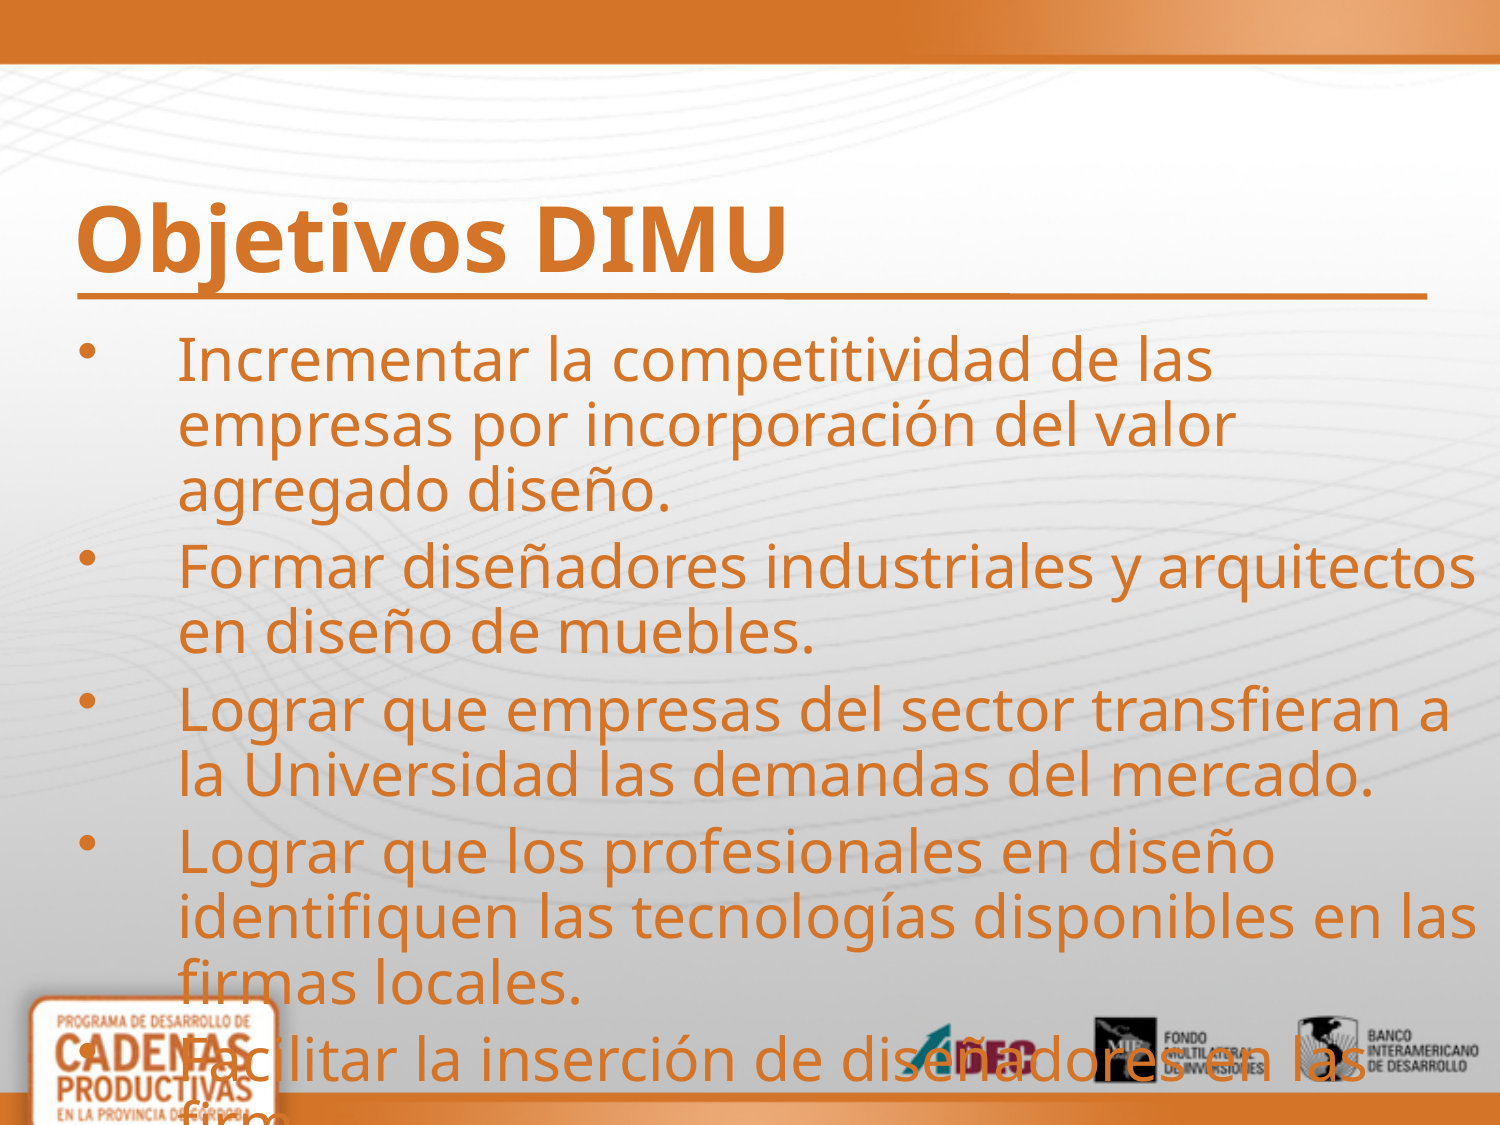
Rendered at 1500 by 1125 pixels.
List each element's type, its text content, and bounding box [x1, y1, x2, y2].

picture [0, 0, 1500, 1125]
text_box Objetivos DIMU [58, 142, 1040, 330]
list Incrementar la competitividad de las empresas por incorporación del valor agregado diseño. Formar diseñadores industriales y arquitectos en diseño de muebles. Lograr que empresas del sector transfieran a la Universidad las demandas del mercado. Lograr que los profesionales en diseño identifiquen las tecnologías disponibles en las firmas locales. Facilitar la inserción de diseñadores en las firmas. [62, 321, 1500, 1044]
